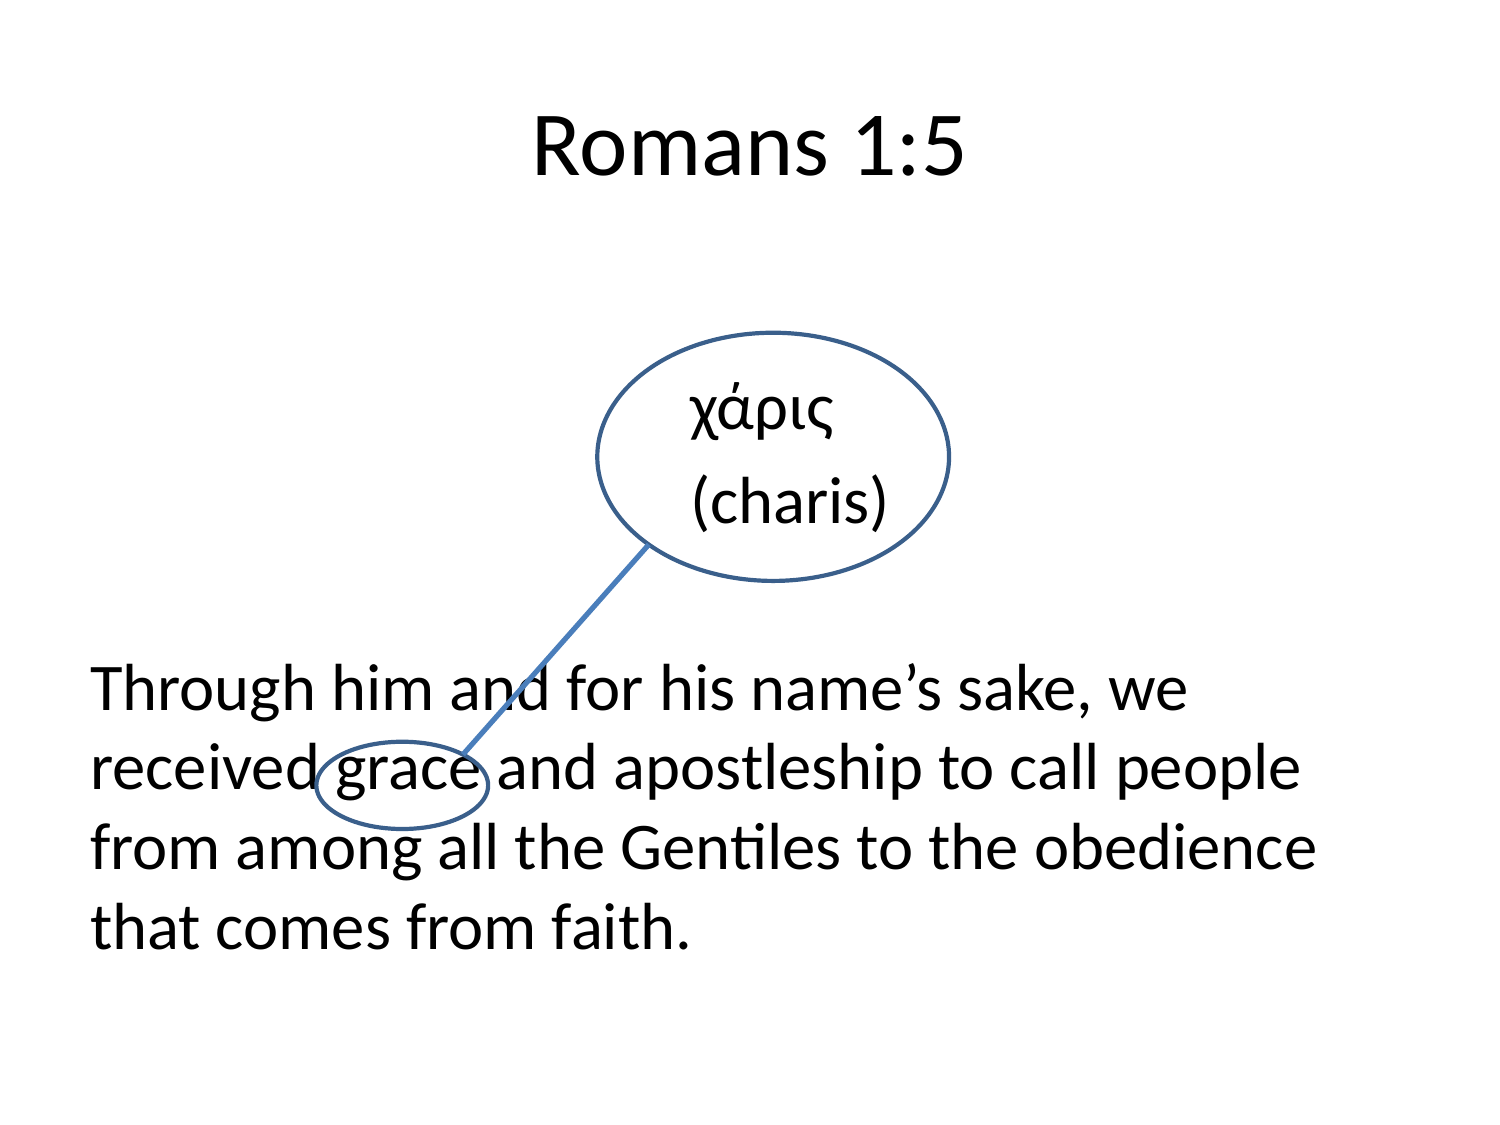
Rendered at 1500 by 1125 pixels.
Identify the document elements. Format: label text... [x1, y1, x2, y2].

title Romans 1:5 [75, 45, 1425, 233]
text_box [462, 544, 649, 755]
list χάρις (charis) Through him and for his name’s sake, we received grace and apostleship to call people from among all the Gentiles to the obedience that comes from faith. [75, 262, 1425, 1005]
text_box [595, 330, 952, 584]
text_box [314, 739, 491, 832]
